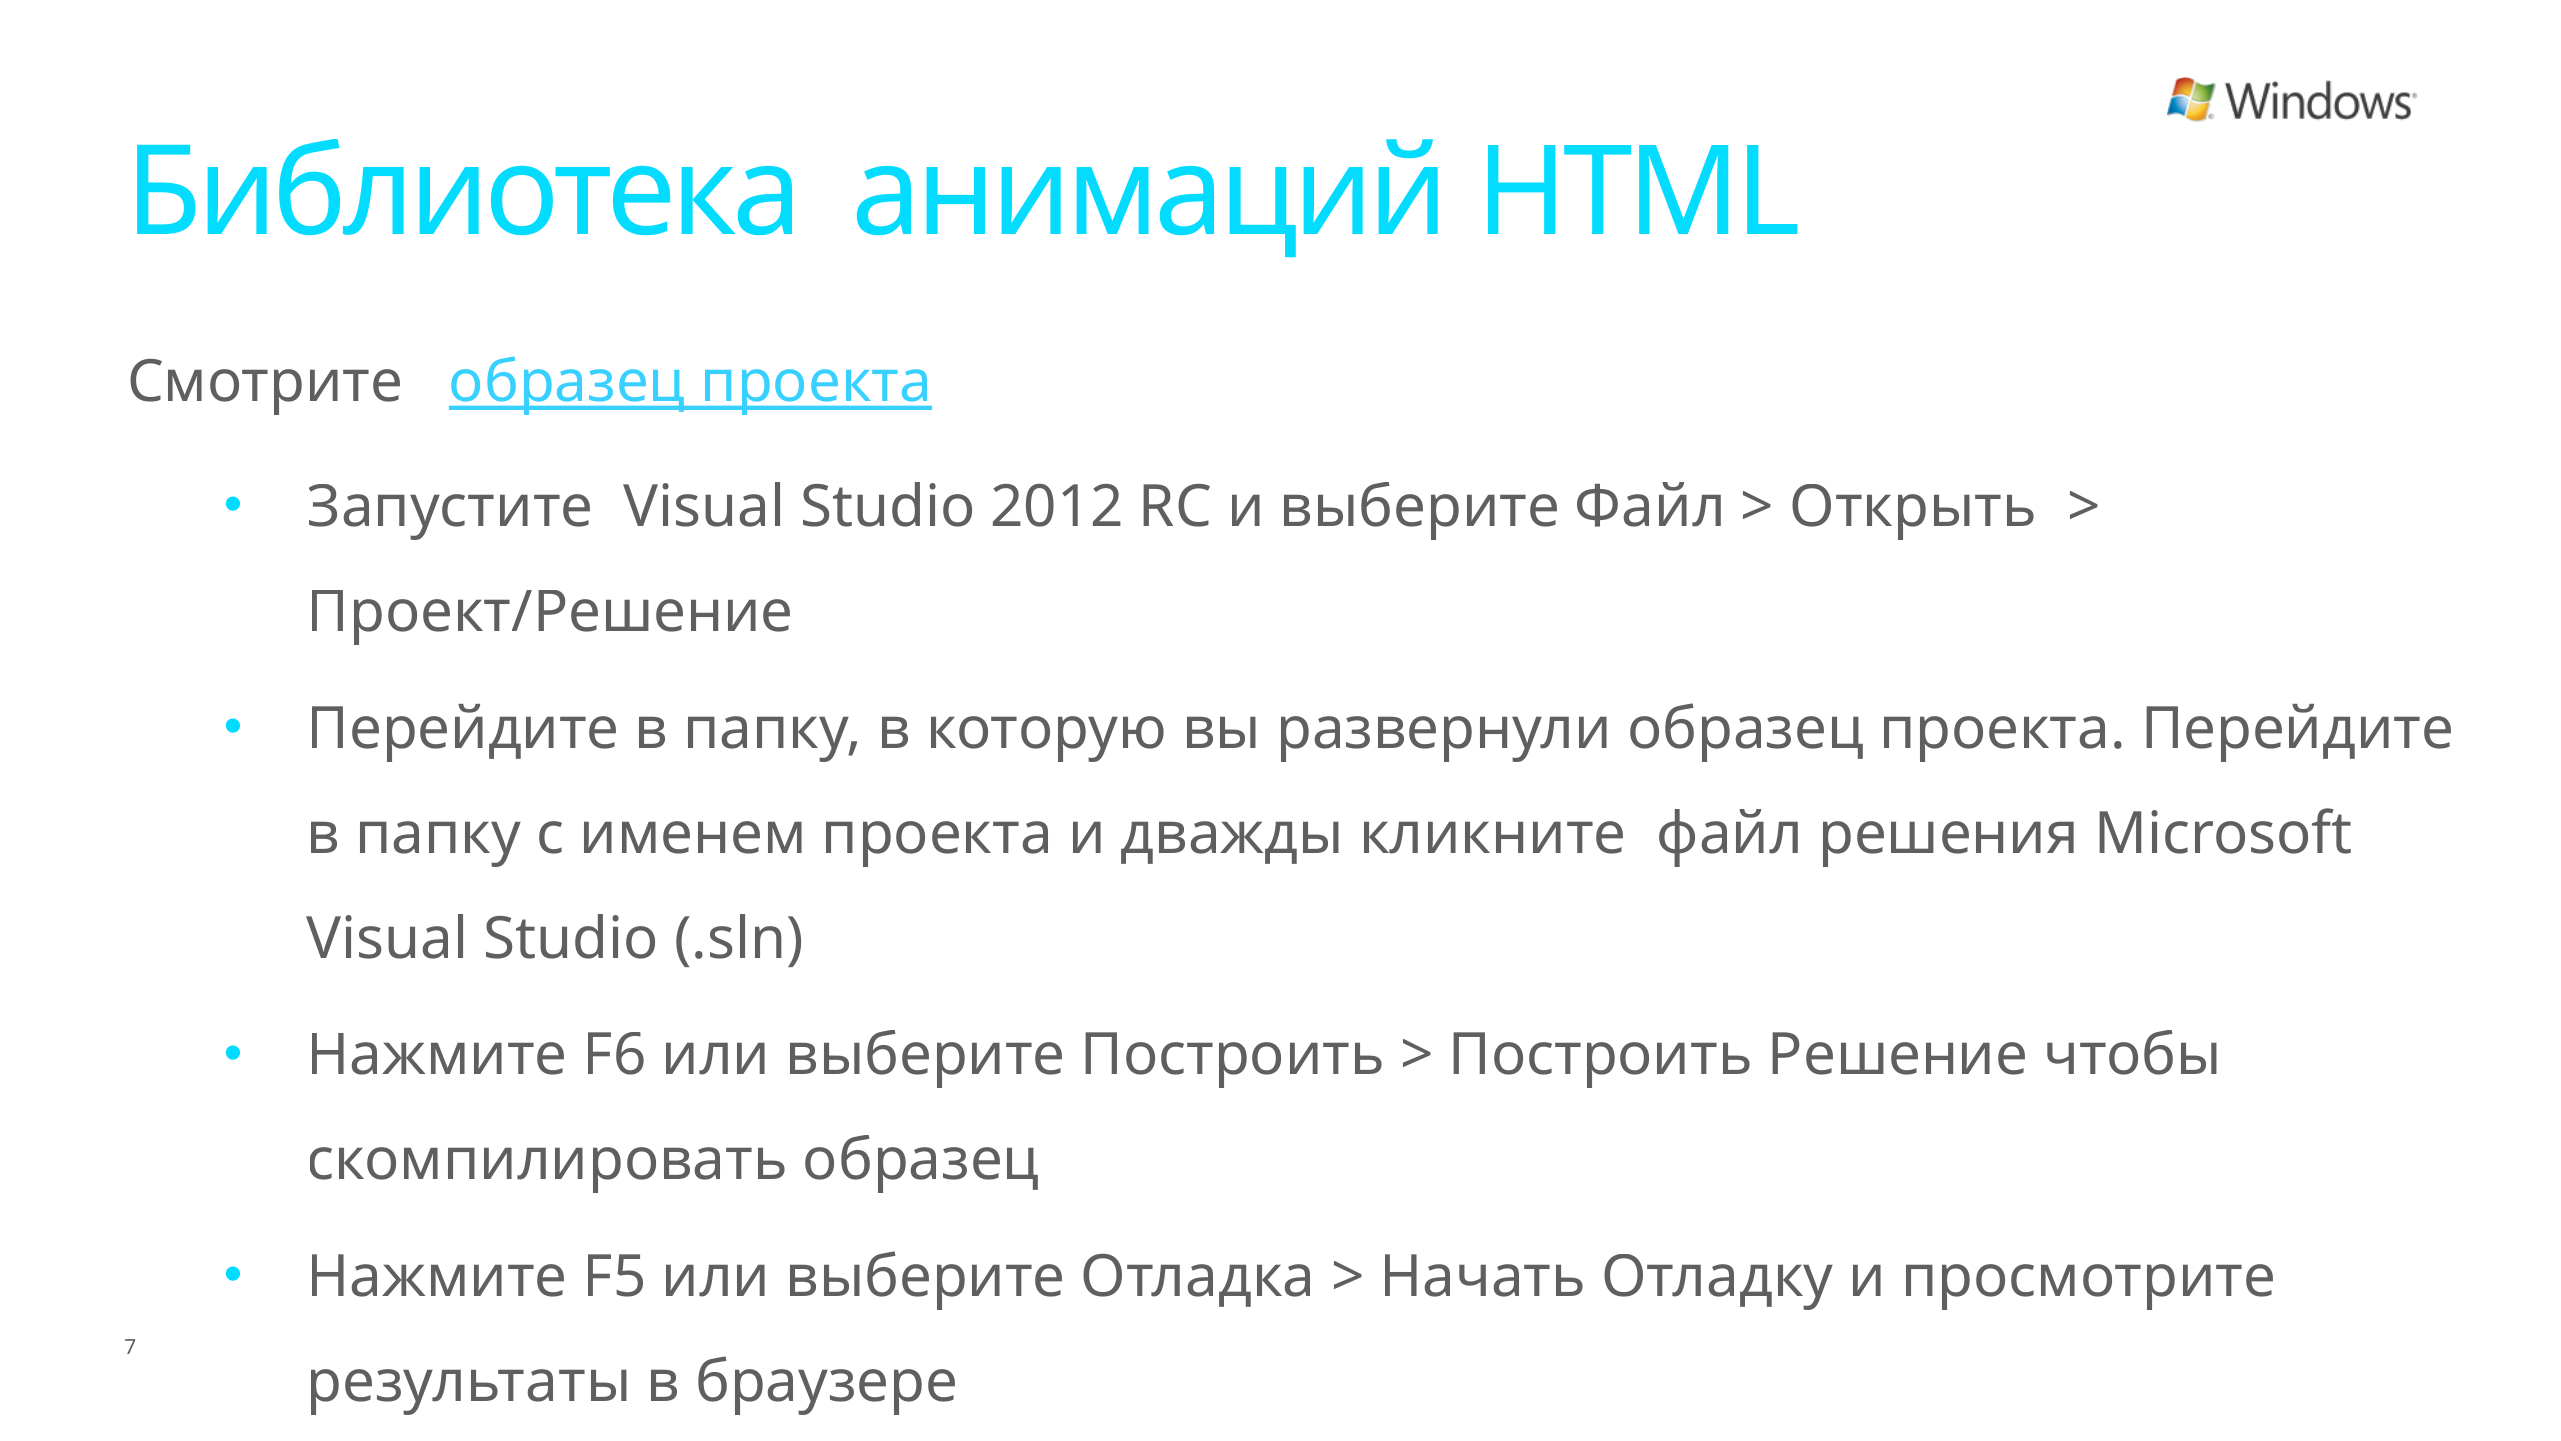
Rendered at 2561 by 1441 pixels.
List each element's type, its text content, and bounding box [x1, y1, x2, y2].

list Смотрите образец проекта Запустите Visual Studio 2012 RC и выберите Файл > Открыть > Проект/Решение Перейдите в папку, в которую вы развернули образец проекта. Перейдите в папку с именем проекта и дважды кликните файл решения Microsoft Visual Studio (.sln) Нажмите F6 или выберите Построить > Построить Решение чтобы скомпилировать образец Нажмите F5 или выберите Отладка > Начать Отладку и просмотрите результаты в браузере [127, 303, 2470, 1208]
title Библиотека анимаций HTML [125, 24, 2468, 262]
